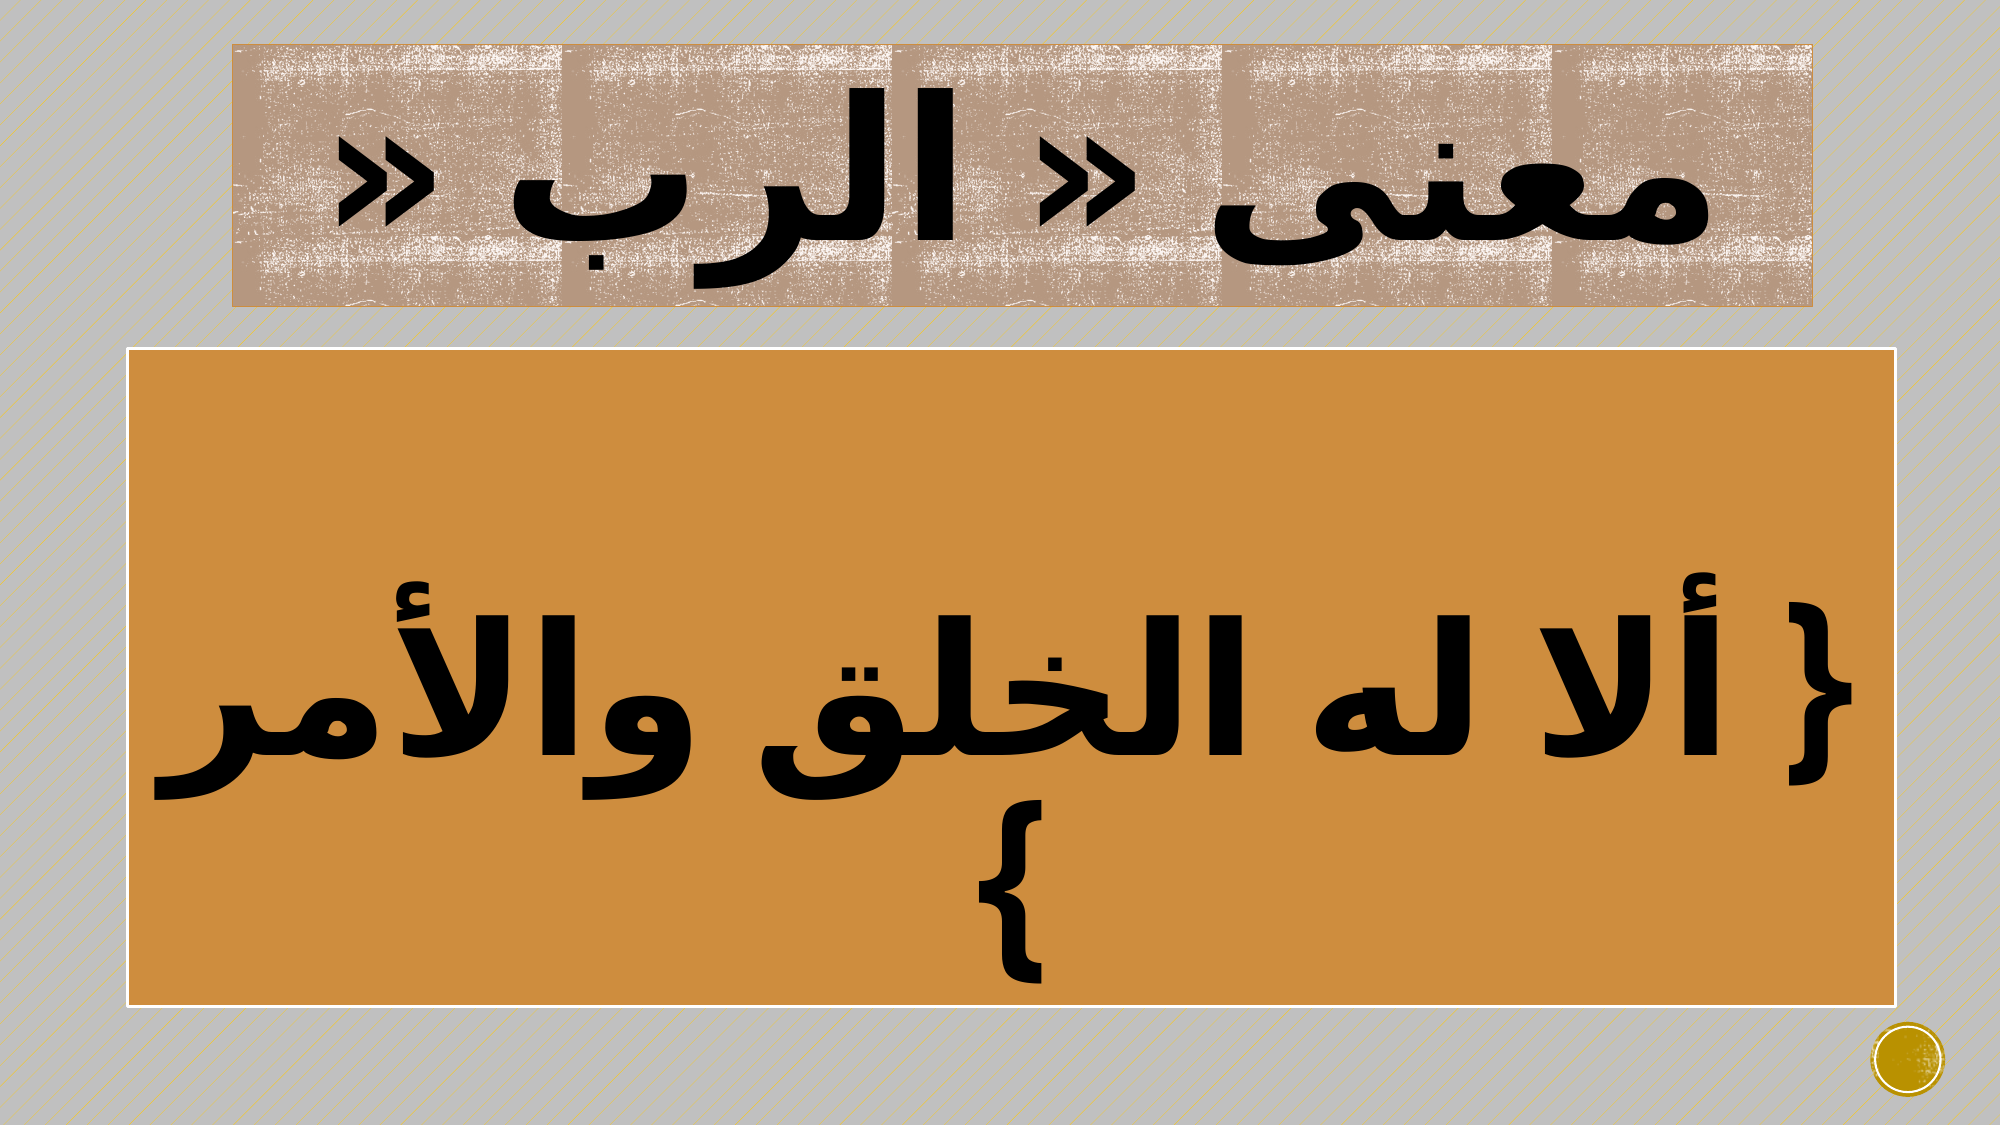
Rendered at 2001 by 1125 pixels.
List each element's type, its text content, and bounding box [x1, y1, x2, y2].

title معنى « الرب « [232, 44, 1813, 307]
list { ألا له الخلق والأمر } [126, 347, 1897, 1008]
